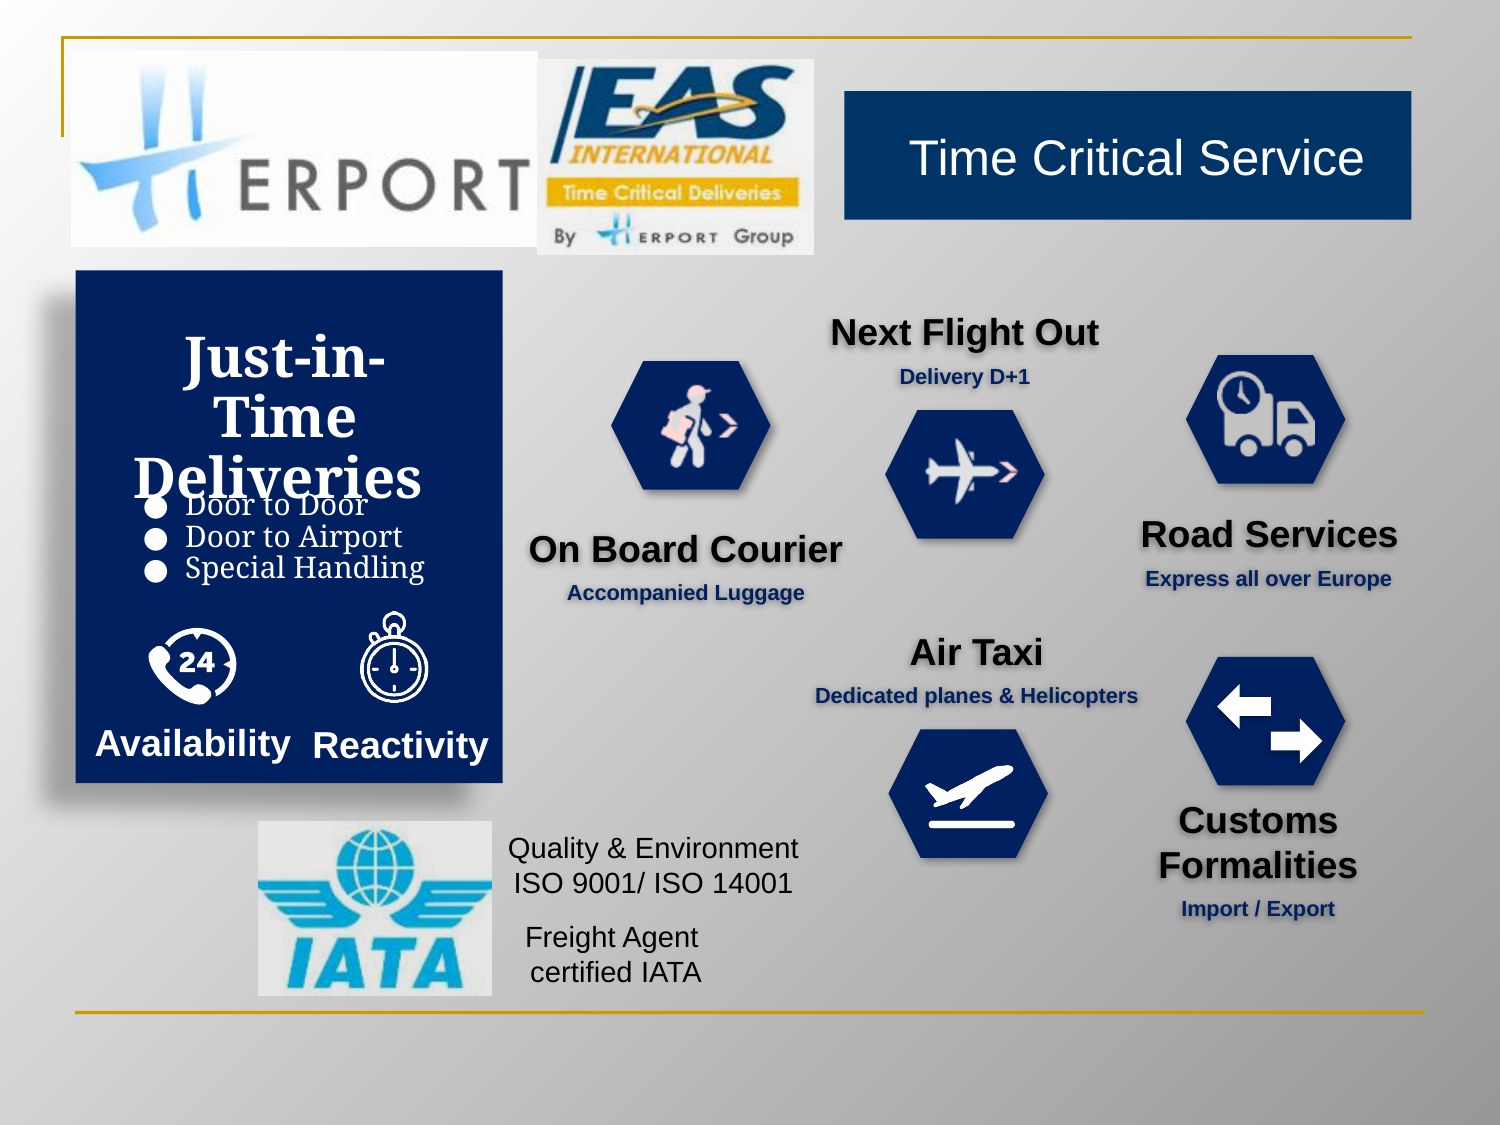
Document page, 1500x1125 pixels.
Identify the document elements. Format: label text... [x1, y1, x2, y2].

picture [348, 611, 440, 703]
text_box [148, 646, 212, 705]
picture [924, 751, 1015, 842]
text_box [1185, 656, 1347, 787]
text_box [884, 455, 894, 494]
text_box Quality & Environment ISO 9001/ ISO 14001 [494, 822, 818, 907]
picture [258, 821, 492, 997]
text_box Reactivity [297, 673, 510, 775]
text_box [887, 728, 1049, 859]
picture [624, 352, 767, 503]
picture [899, 405, 1042, 540]
text_box Availability [79, 716, 297, 772]
text_box Door to Door Door to Airport Special Handling [128, 446, 464, 593]
text_box Time Critical Service [844, 91, 1412, 220]
text_box On Board Courier Accompanied Luggage [487, 515, 885, 614]
text_box Freight Agent certified IATA [501, 911, 723, 996]
text_box [165, 627, 237, 697]
text_box [1216, 683, 1272, 730]
text_box Customs Formalities Import / Export [1059, 809, 1458, 908]
text_box [1185, 354, 1347, 485]
text_box Road Services Express all over Europe [1049, 501, 1447, 600]
text_box [1270, 717, 1323, 765]
text_box Just-in-Time Deliveries [109, 321, 462, 518]
text_box Air Taxi Dedicated planes & Helicopters [777, 618, 1176, 717]
text_box [610, 407, 619, 444]
picture [1216, 365, 1315, 463]
text_box [75, 270, 504, 784]
picture [71, 51, 814, 256]
text_box Next Flight Out Delivery D+1 [766, 299, 1164, 398]
